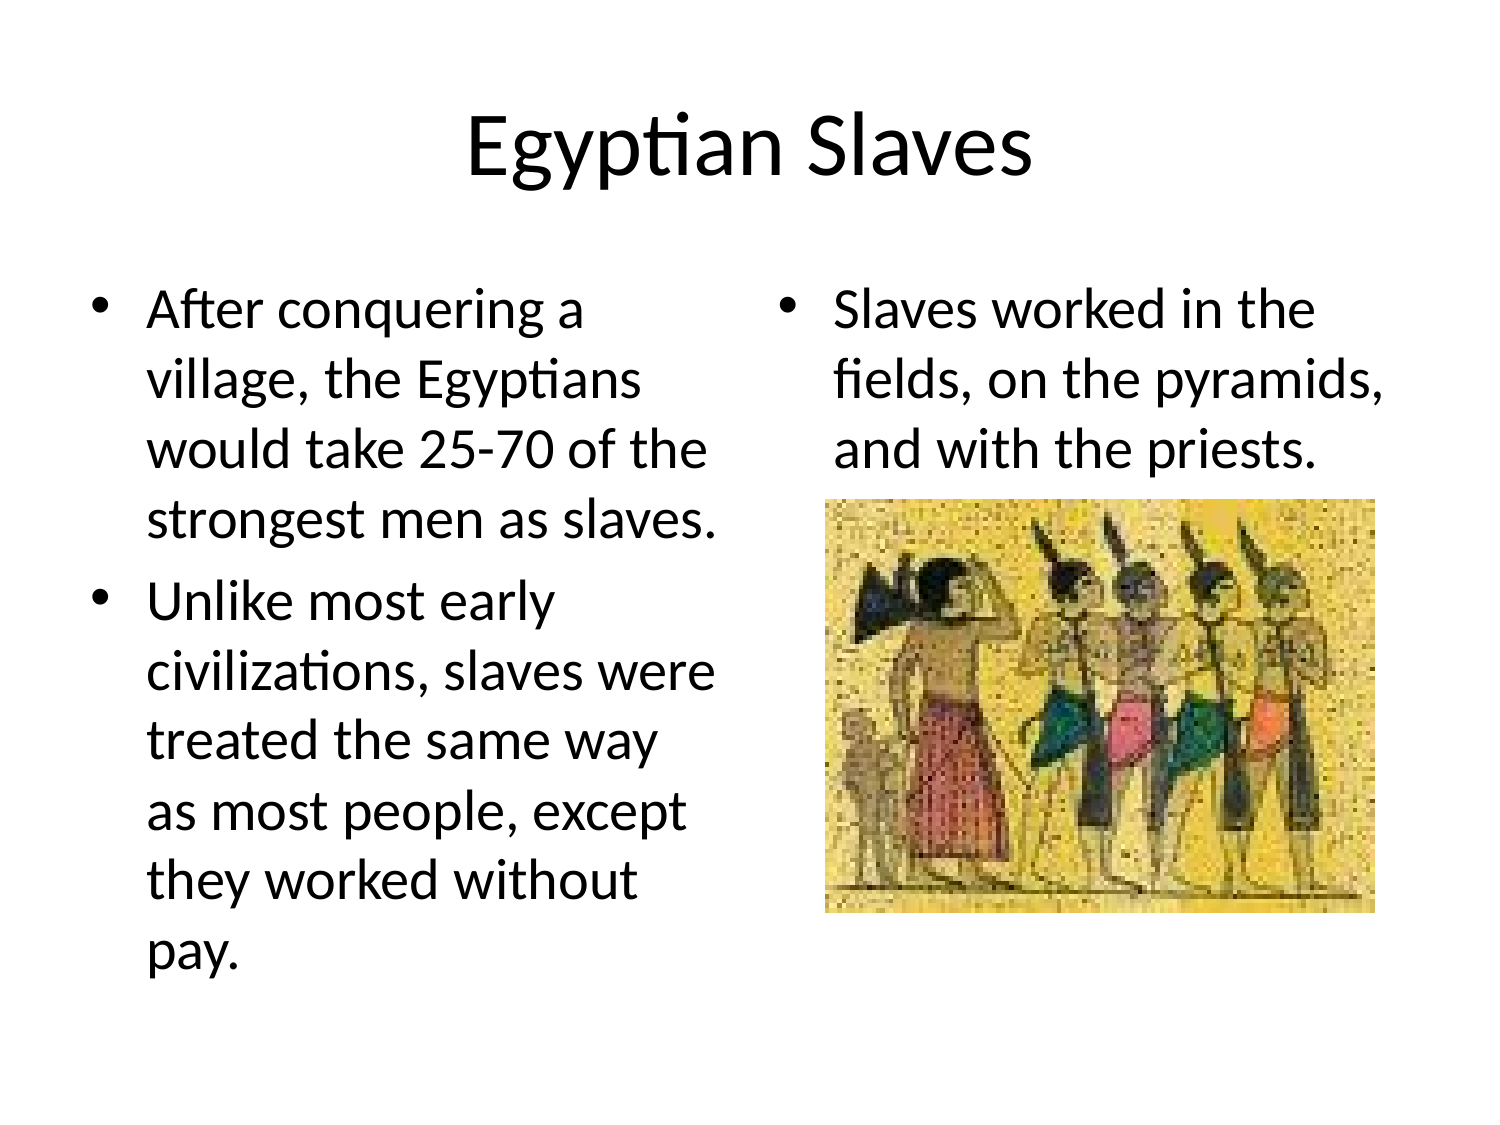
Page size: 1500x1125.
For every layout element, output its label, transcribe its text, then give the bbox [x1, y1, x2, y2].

picture [824, 499, 1376, 913]
title Egyptian Slaves [75, 45, 1425, 233]
list After conquering a village, the Egyptians would take 25-70 of the strongest men as slaves. Unlike most early civilizations, slaves were treated the same way as most people, except they worked without pay. [75, 262, 738, 1005]
list Slaves worked in the fields, on the pyramids, and with the priests. [762, 262, 1425, 1005]
